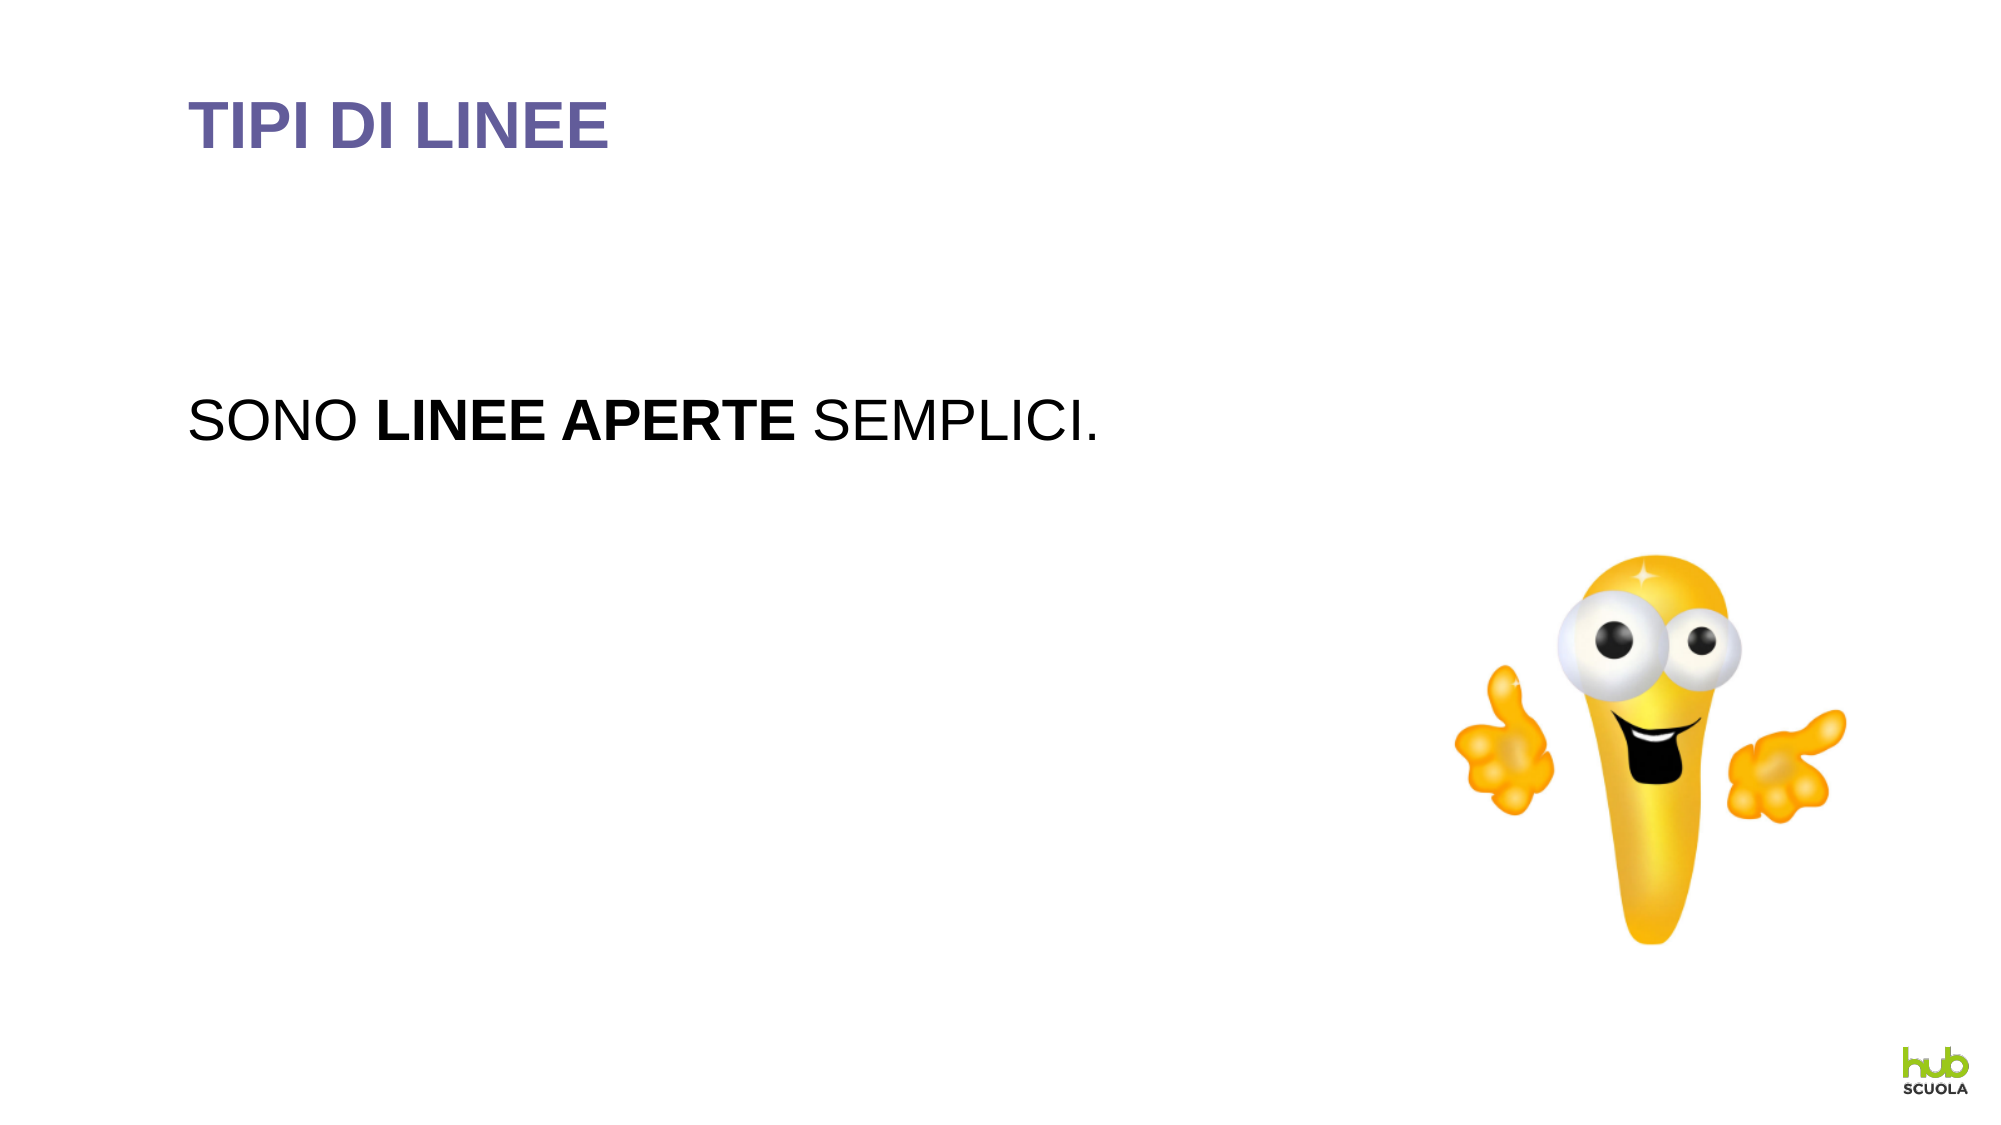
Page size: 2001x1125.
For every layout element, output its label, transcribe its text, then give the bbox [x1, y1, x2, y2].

list TIPI DI LINEE [173, 83, 1827, 197]
picture [1903, 1046, 1969, 1095]
picture [1420, 535, 1894, 957]
text_box SONO LINEE APERTE SEMPLICI. [173, 339, 1296, 459]
